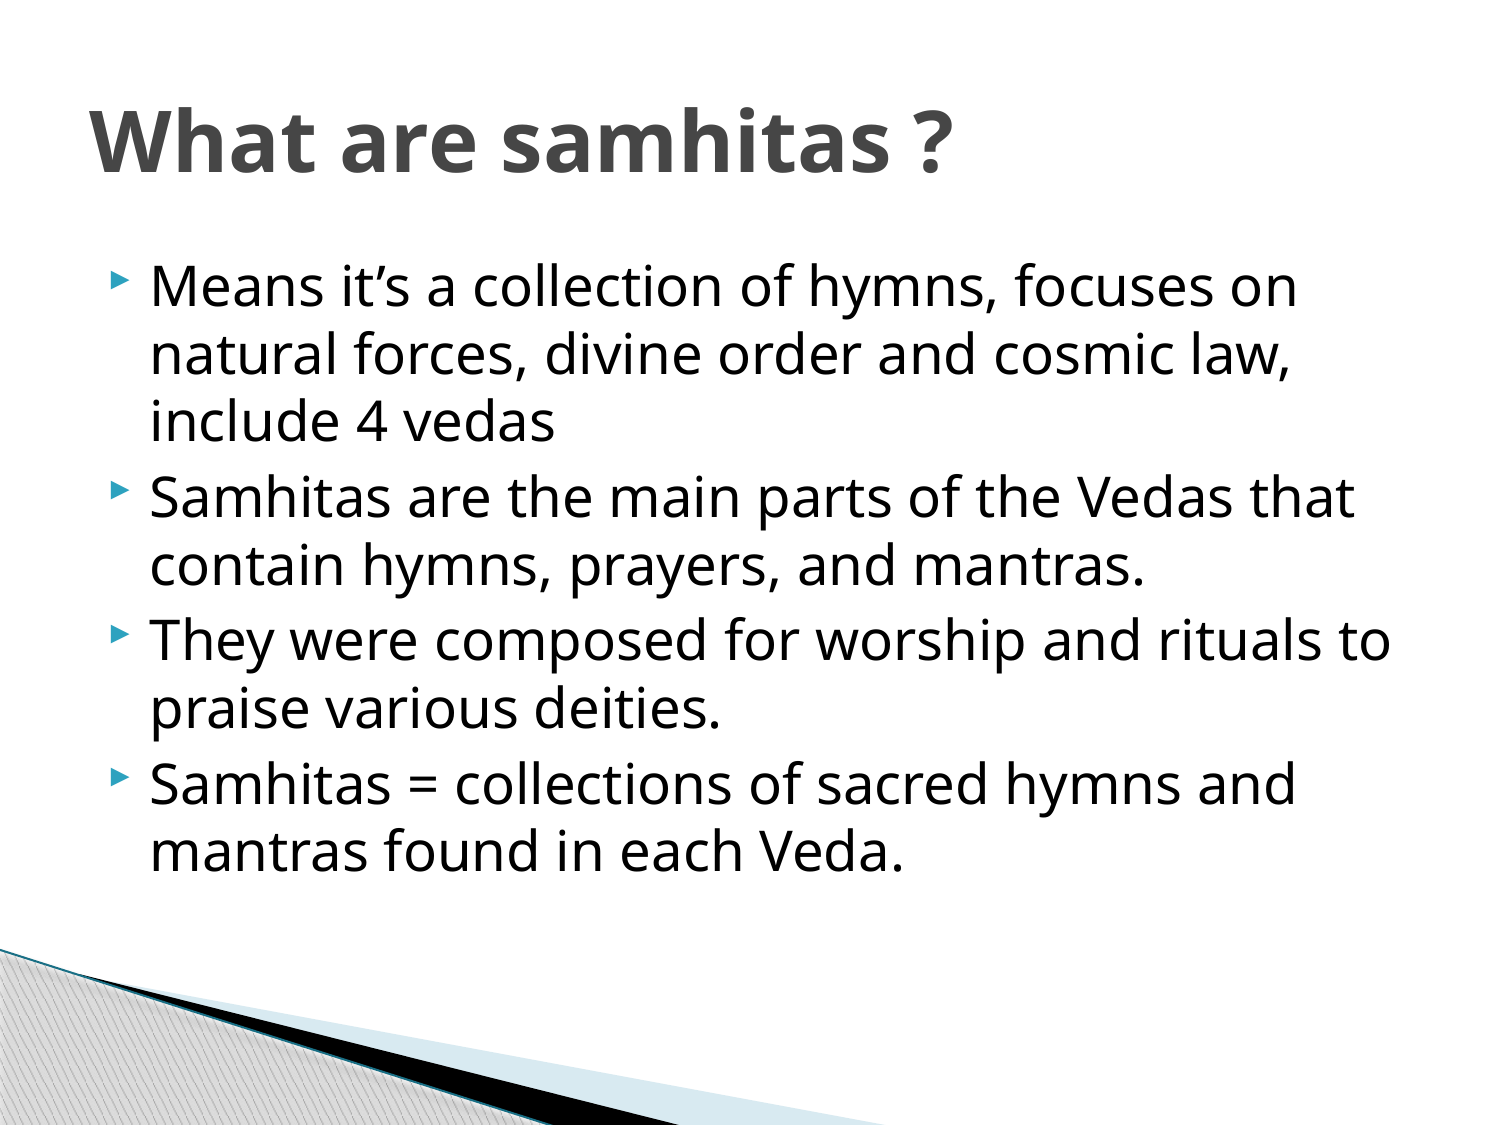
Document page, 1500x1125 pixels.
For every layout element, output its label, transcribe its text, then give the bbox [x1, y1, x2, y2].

list Means it’s a collection of hymns, focuses on natural forces, divine order and cosmic law, include 4 vedas Samhitas are the main parts of the Vedas that contain hymns, prayers, and mantras. They were composed for worship and rituals to praise various deities. Samhitas = collections of sacred hymns and mantras found in each Veda. [75, 243, 1425, 986]
title What are samhitas ? [75, 45, 1425, 233]
